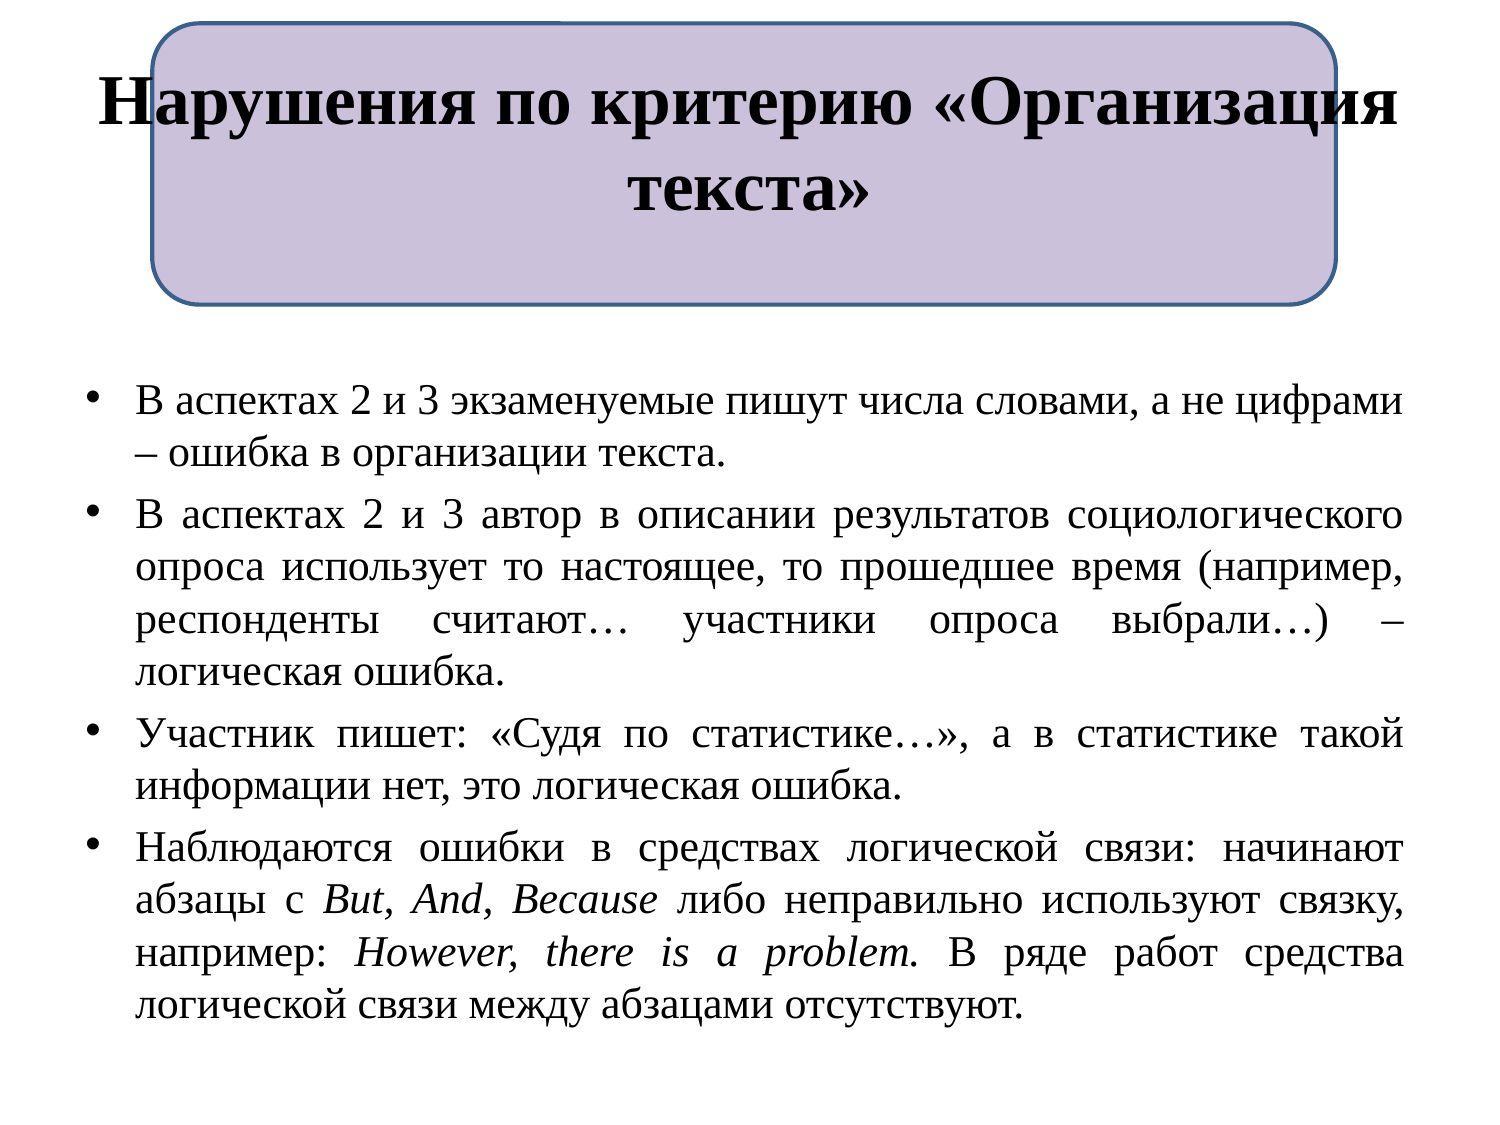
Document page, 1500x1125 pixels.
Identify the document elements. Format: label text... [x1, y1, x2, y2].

list В аспектах 2 и 3 экзаменуемые пишут числа словами, а не цифрами – ошибка в организации текста. В аспектах 2 и 3 автор в описании результатов социологического опроса использует то настоящее, то прошедшее время (например, респонденты считают… участники опроса выбрали…) – логическая ошибка. Участник пишет: «Судя по статистике…», а в статистике такой информации нет, это логическая ошибка. Наблюдаются ошибки в средствах логической связи: начинают абзацы с But, And, Because либо неправильно используют связку, например: However, there is a problem. В ряде работ средства логической связи между абзацами отсутствуют. [70, 304, 1421, 1048]
title Нарушения по критерию «Организация текста» [75, 45, 1425, 233]
text_box [157, 21, 1331, 45]
text_box [150, 233, 1338, 304]
